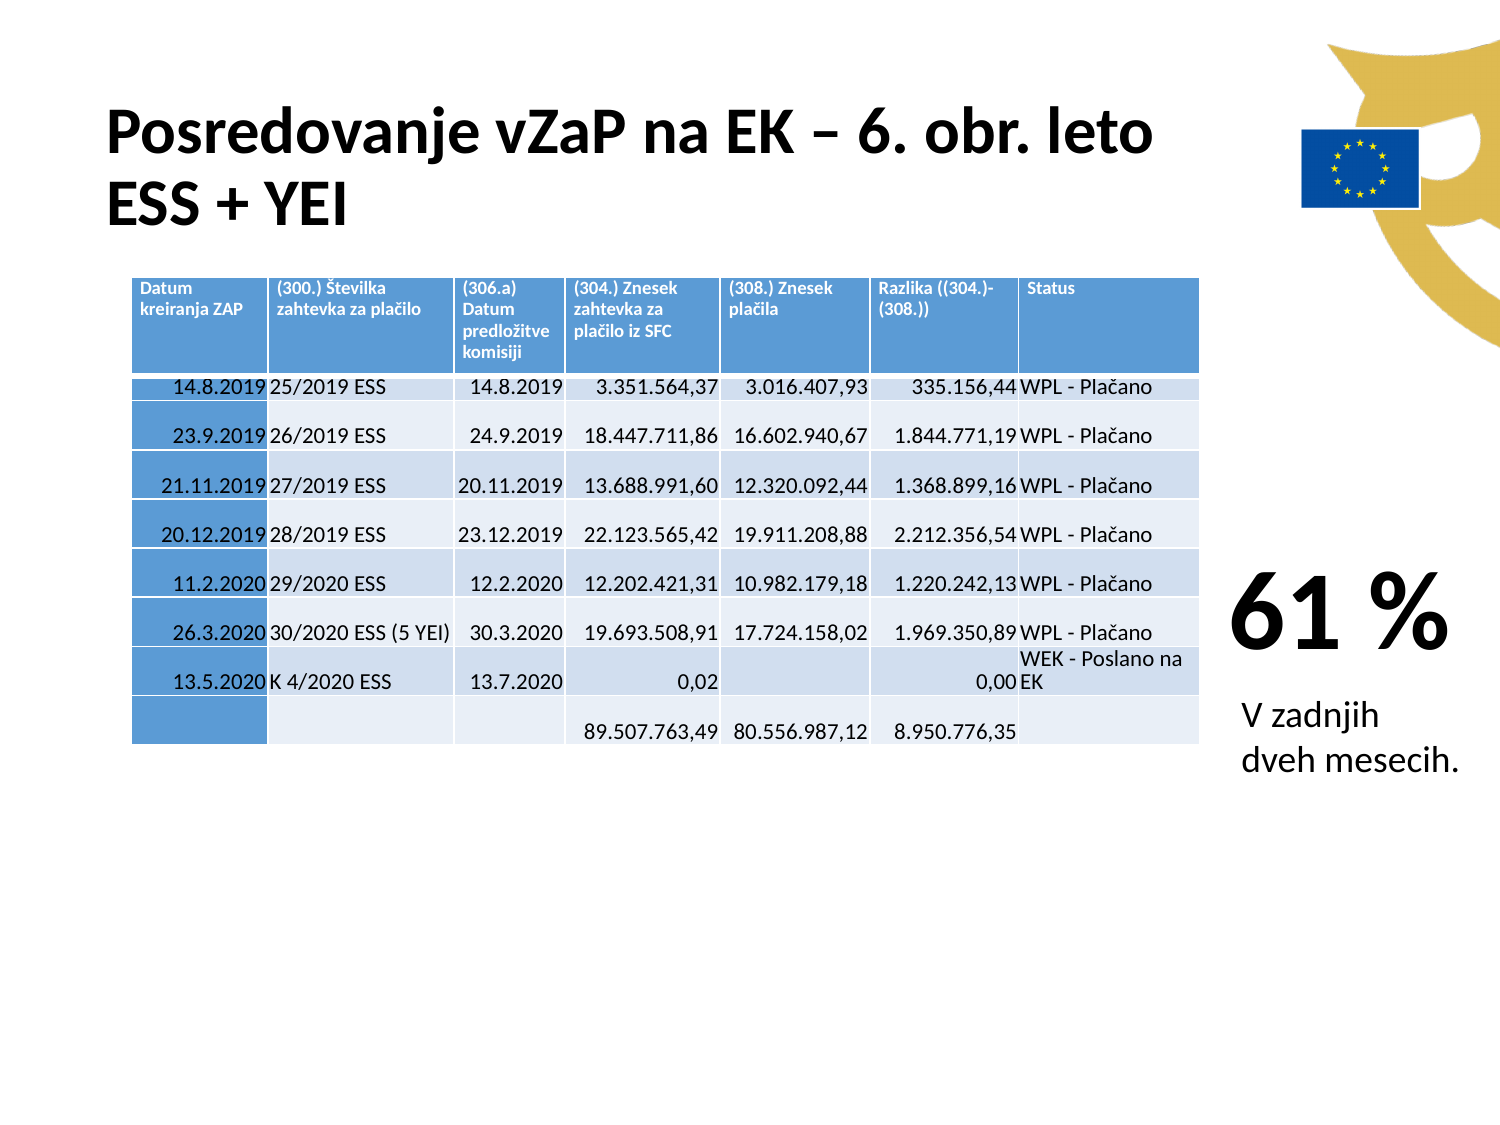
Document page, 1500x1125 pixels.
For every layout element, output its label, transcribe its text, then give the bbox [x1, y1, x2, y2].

table_header (300.) Številka zahtevka za plačilo [269, 278, 453, 373]
table_cell 23.9.2019 [132, 401, 267, 449]
table_cell 8.950.776,35 [871, 696, 1018, 744]
table_cell 30.3.2020 [455, 598, 564, 646]
text_box 61 % [1213, 529, 1466, 680]
table_cell WPL - Plačano [1019, 549, 1199, 596]
table_cell 30/2020 ESS (5 YEI) [269, 598, 453, 646]
table_cell 26/2019 ESS [269, 401, 453, 449]
table_cell WPL - Plačano [1019, 401, 1199, 449]
table_cell 12.320.092,44 [721, 451, 869, 498]
table_cell 19.911.208,88 [721, 500, 869, 547]
table_cell 10.982.179,18 [721, 549, 869, 596]
table_cell 13.5.2020 [132, 647, 267, 695]
table_cell [721, 647, 869, 695]
table_cell 26.3.2020 [132, 598, 267, 646]
table_cell 1.969.350,89 [871, 598, 1018, 646]
table_cell WEK - Poslano na EK [1019, 647, 1199, 695]
table_cell 14.8.2019 [455, 379, 564, 400]
table_cell 18.447.711,86 [566, 401, 719, 449]
table_cell 17.724.158,02 [721, 598, 869, 646]
table_cell 25/2019 ESS [269, 379, 453, 400]
table_cell 20.11.2019 [455, 451, 564, 498]
table_cell WPL - Plačano [1019, 379, 1199, 400]
table_cell 20.12.2019 [132, 500, 267, 547]
table_cell WPL - Plačano [1019, 451, 1199, 498]
table_header Status [1019, 278, 1199, 373]
list Posredovanje vZaP na EK – 6. obr. leto ESS + YEI [91, 79, 1256, 257]
table_cell [269, 696, 453, 744]
table_cell WPL - Plačano [1019, 598, 1199, 646]
table_header (304.) Znesek zahtevka za plačilo iz SFC [566, 278, 719, 373]
table_cell [455, 696, 564, 744]
table_cell [1019, 696, 1199, 744]
table_cell 1.368.899,16 [871, 451, 1018, 498]
table_cell 19.693.508,91 [566, 598, 719, 646]
table_cell 2.212.356,54 [871, 500, 1018, 547]
table_cell WPL - Plačano [1019, 500, 1199, 547]
table_cell 0,00 [871, 647, 1018, 695]
text_box V zadnjih dveh mesecih. [1226, 682, 1476, 788]
table_header (308.) Znesek plačila [721, 278, 869, 373]
table_cell 28/2019 ESS [269, 500, 453, 547]
table_cell 12.2.2020 [455, 549, 564, 596]
table_cell 89.507.763,49 [566, 696, 719, 744]
table_cell 13.7.2020 [455, 647, 564, 695]
table_cell 29/2020 ESS [269, 549, 453, 596]
table_header Razlika ((304.)-(308.)) [871, 278, 1018, 373]
table_cell 27/2019 ESS [269, 451, 453, 498]
picture [1299, 0, 1500, 488]
table_cell 12.202.421,31 [566, 549, 719, 596]
table_cell 80.556.987,12 [721, 696, 869, 744]
table_cell 3.016.407,93 [721, 379, 869, 400]
table_cell 16.602.940,67 [721, 401, 869, 449]
table_cell [132, 696, 267, 744]
table_cell 23.12.2019 [455, 500, 564, 547]
table_header (306.a) Datum predložitve komisiji [455, 278, 564, 373]
table_cell K 4/2020 ESS [269, 647, 453, 695]
table_cell 21.11.2019 [132, 451, 267, 498]
table_cell 11.2.2020 [132, 549, 267, 596]
table_cell 14.8.2019 [132, 379, 267, 400]
table_cell 13.688.991,60 [566, 451, 719, 498]
table_header Datum kreiranja ZAP [132, 278, 267, 373]
table_cell 335.156,44 [871, 379, 1018, 400]
table_cell 1.220.242,13 [871, 549, 1018, 596]
table_cell 22.123.565,42 [566, 500, 719, 547]
table_cell 1.844.771,19 [871, 401, 1018, 449]
table_cell 3.351.564,37 [566, 379, 719, 400]
table_cell 24.9.2019 [455, 401, 564, 449]
table_cell 0,02 [566, 647, 719, 695]
